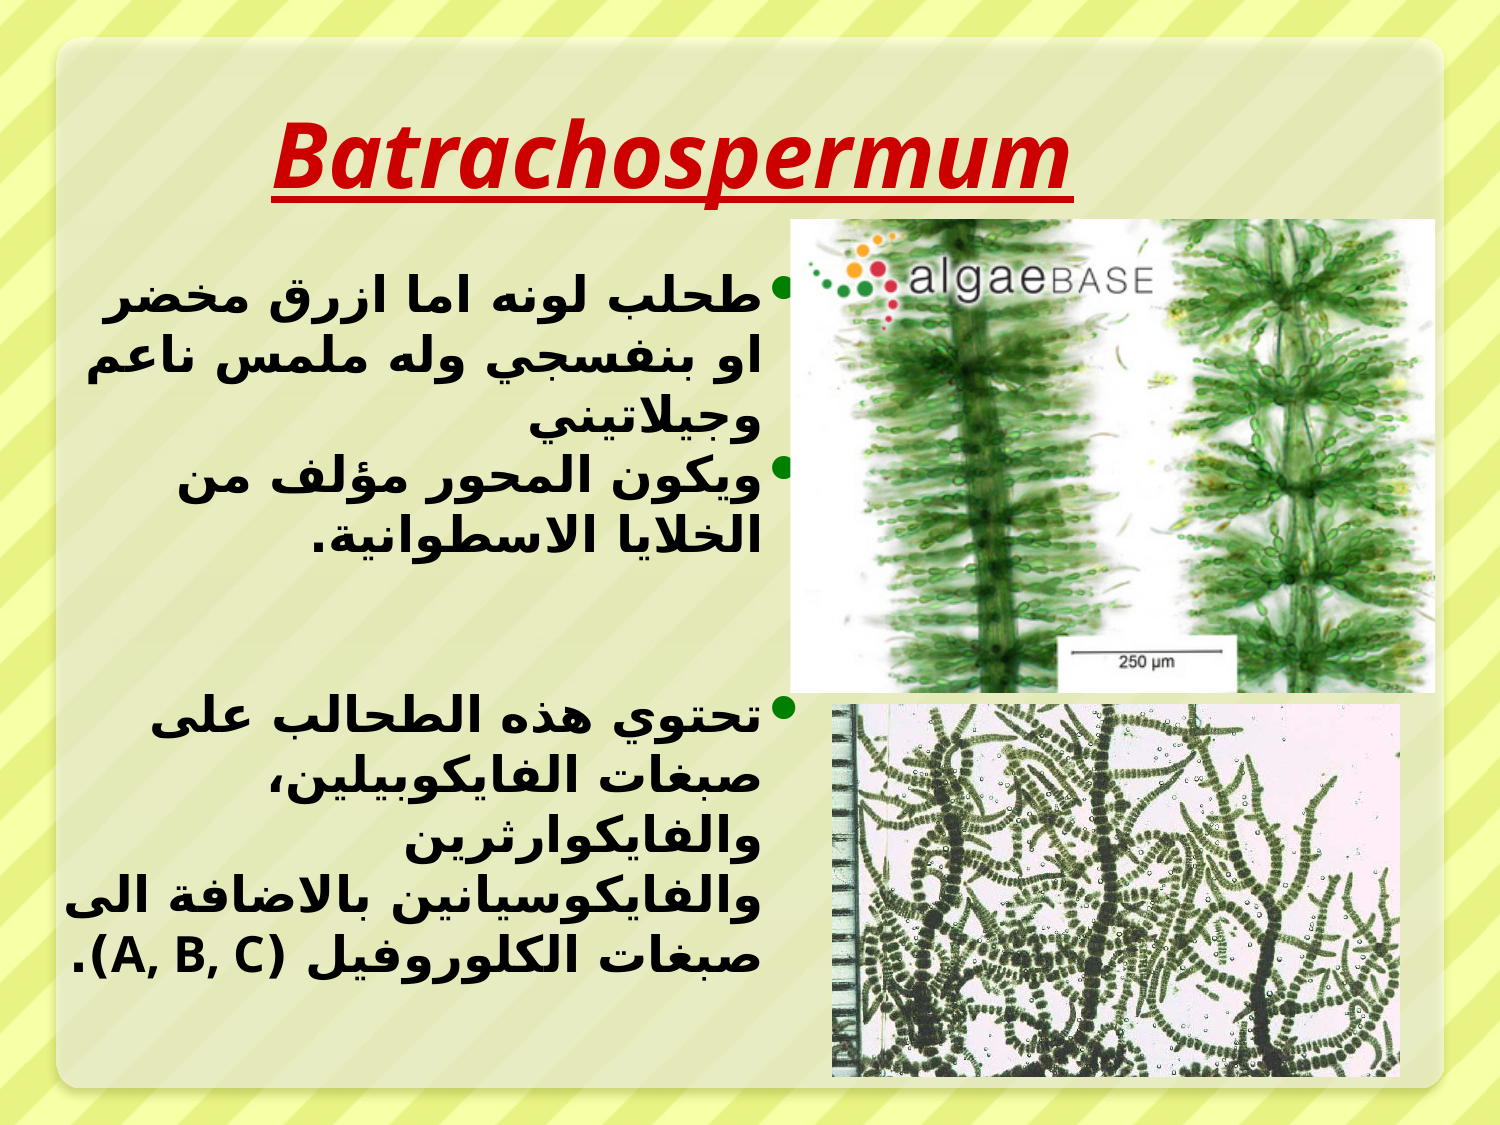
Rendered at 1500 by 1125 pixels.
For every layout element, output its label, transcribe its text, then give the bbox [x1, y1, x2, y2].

list طحلب لونه اما ازرق مخضر او بنفسجي وله ملمس ناعم وجيلاتيني ويكون المحور مؤلف من الخلايا الاسطوانية. تحتوي هذه الطحالب على صبغات الفايكوبيلين، والفايكوارثرين والفايكوسيانين بالاضافة الى صبغات الكلوروفيل (A, B, C). [53, 255, 831, 1022]
picture [832, 704, 1400, 1077]
picture [790, 219, 1436, 693]
text_box Batrachospermum [256, 89, 1089, 215]
